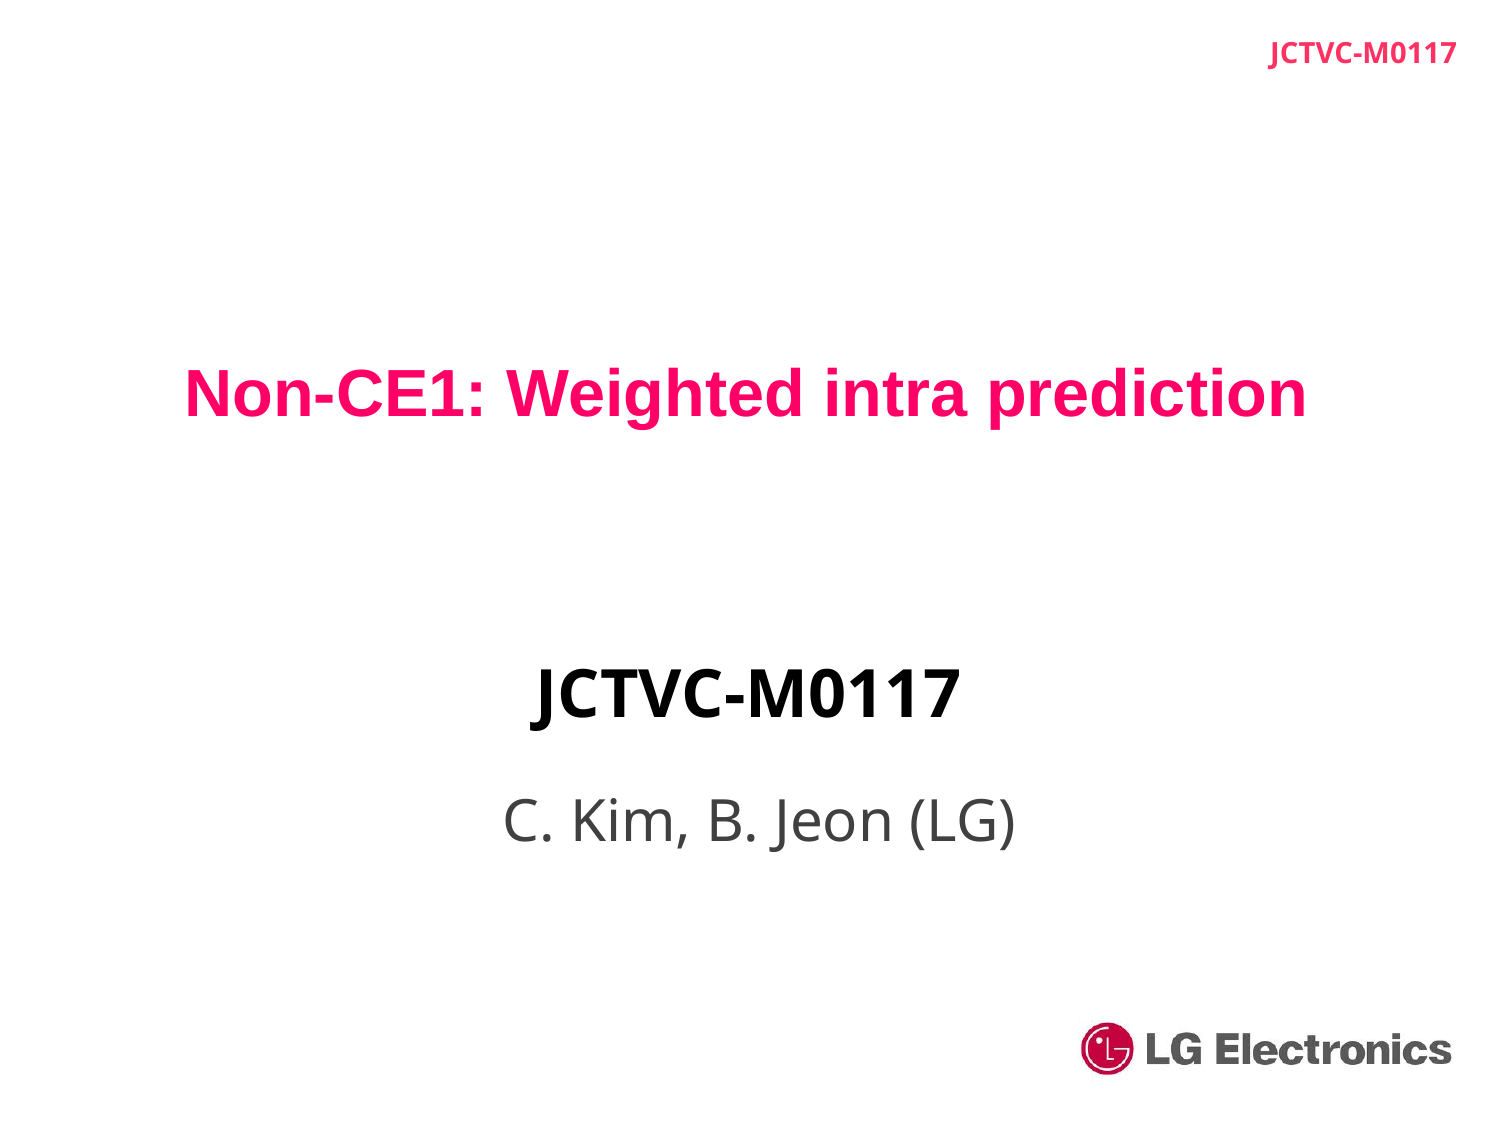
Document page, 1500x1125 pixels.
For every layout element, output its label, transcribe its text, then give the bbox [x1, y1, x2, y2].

picture [1078, 1007, 1454, 1091]
title Non-CE1: Weighted intra prediction [58, 269, 1454, 511]
text_box JCTVC-M0117 [430, 643, 1067, 739]
text_box JCTVC-M0117 [1241, 27, 1472, 77]
subtitle C. Kim, B. Jeon (LG) [234, 775, 1285, 858]
